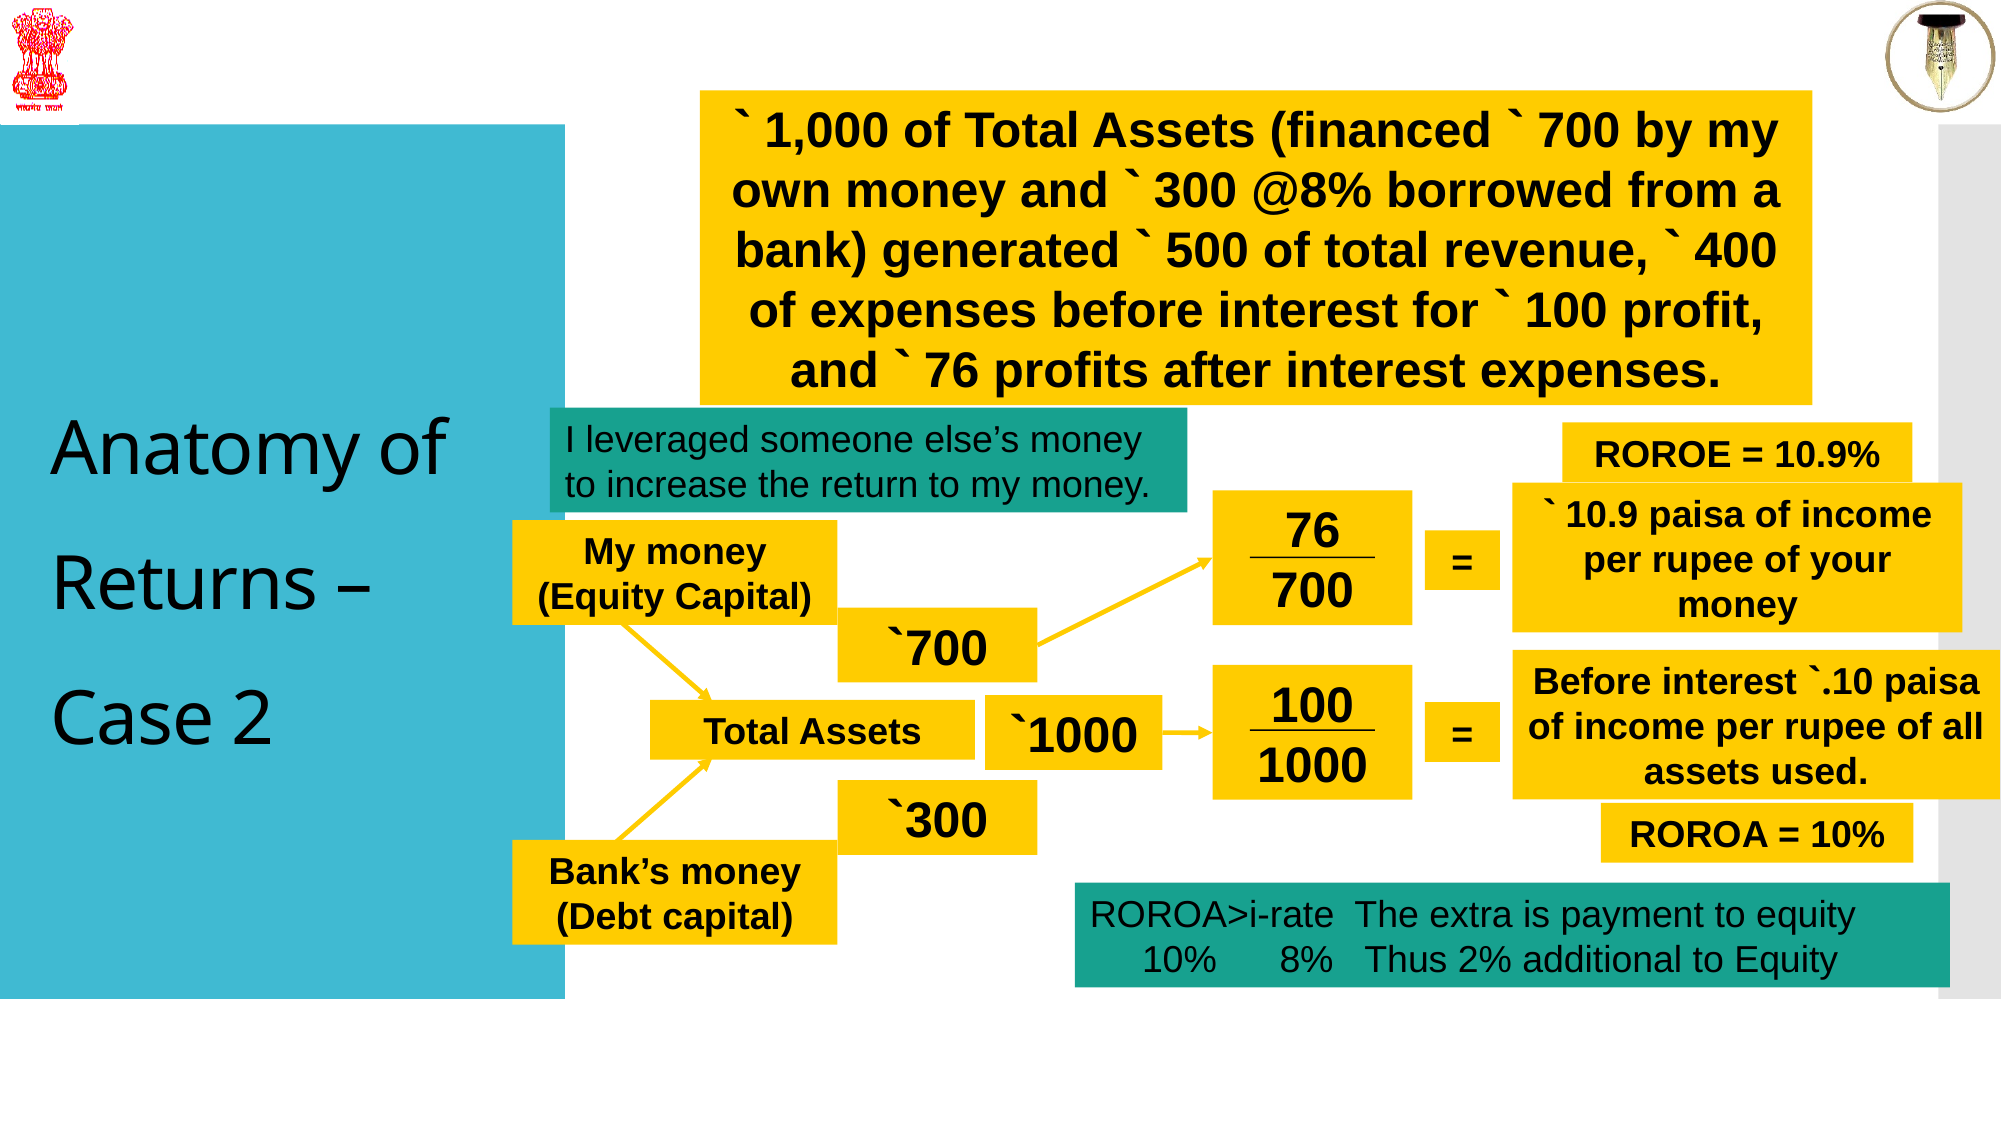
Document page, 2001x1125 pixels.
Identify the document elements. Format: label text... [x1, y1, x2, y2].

text_box [1037, 557, 1213, 646]
text_box `700 [837, 607, 1038, 683]
text_box [1162, 726, 1213, 739]
text_box [612, 614, 713, 703]
text_box My money (Equity Capital) [512, 520, 838, 625]
text_box ROROA>i-rate The extra is payment to equity 10% 8% Thus 2% additional to Equity [1074, 882, 1950, 988]
text_box I leveraged someone else’s money to increase the return to my money. [549, 407, 1188, 513]
text_box = [1424, 702, 1500, 762]
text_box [0, 0, 79, 125]
text_box [612, 757, 713, 846]
text_box 76 700 [1212, 490, 1413, 626]
text_box ROROE = 10.9% [1562, 422, 1913, 483]
text_box ROROA = 10% [1600, 802, 1914, 863]
text_box 100 1000 [1212, 664, 1413, 800]
text_box = [1424, 530, 1500, 590]
text_box Bank’s money (Debt capital) [512, 839, 838, 945]
text_box ` 1,000 of Total Assets (financed ` 700 by my own money and ` 300 @8% borrowed from a bank) generated ` 500 of total revenue, ` 400 of expenses before interest for ` 100 profit, and ` 76 profits after interest expenses. [699, 90, 1813, 406]
text_box `1000 [985, 695, 1163, 770]
text_box ` 10.9 paisa of income per rupee of your money [1512, 482, 1963, 633]
text_box `300 [837, 780, 1038, 855]
text_box Total Assets [650, 699, 975, 760]
picture [1884, 0, 1996, 113]
text_box Before interest `.10 paisa of income per rupee of all assets used. [1512, 649, 2000, 800]
title Anatomy of Returns – Case 2 [35, 179, 520, 935]
